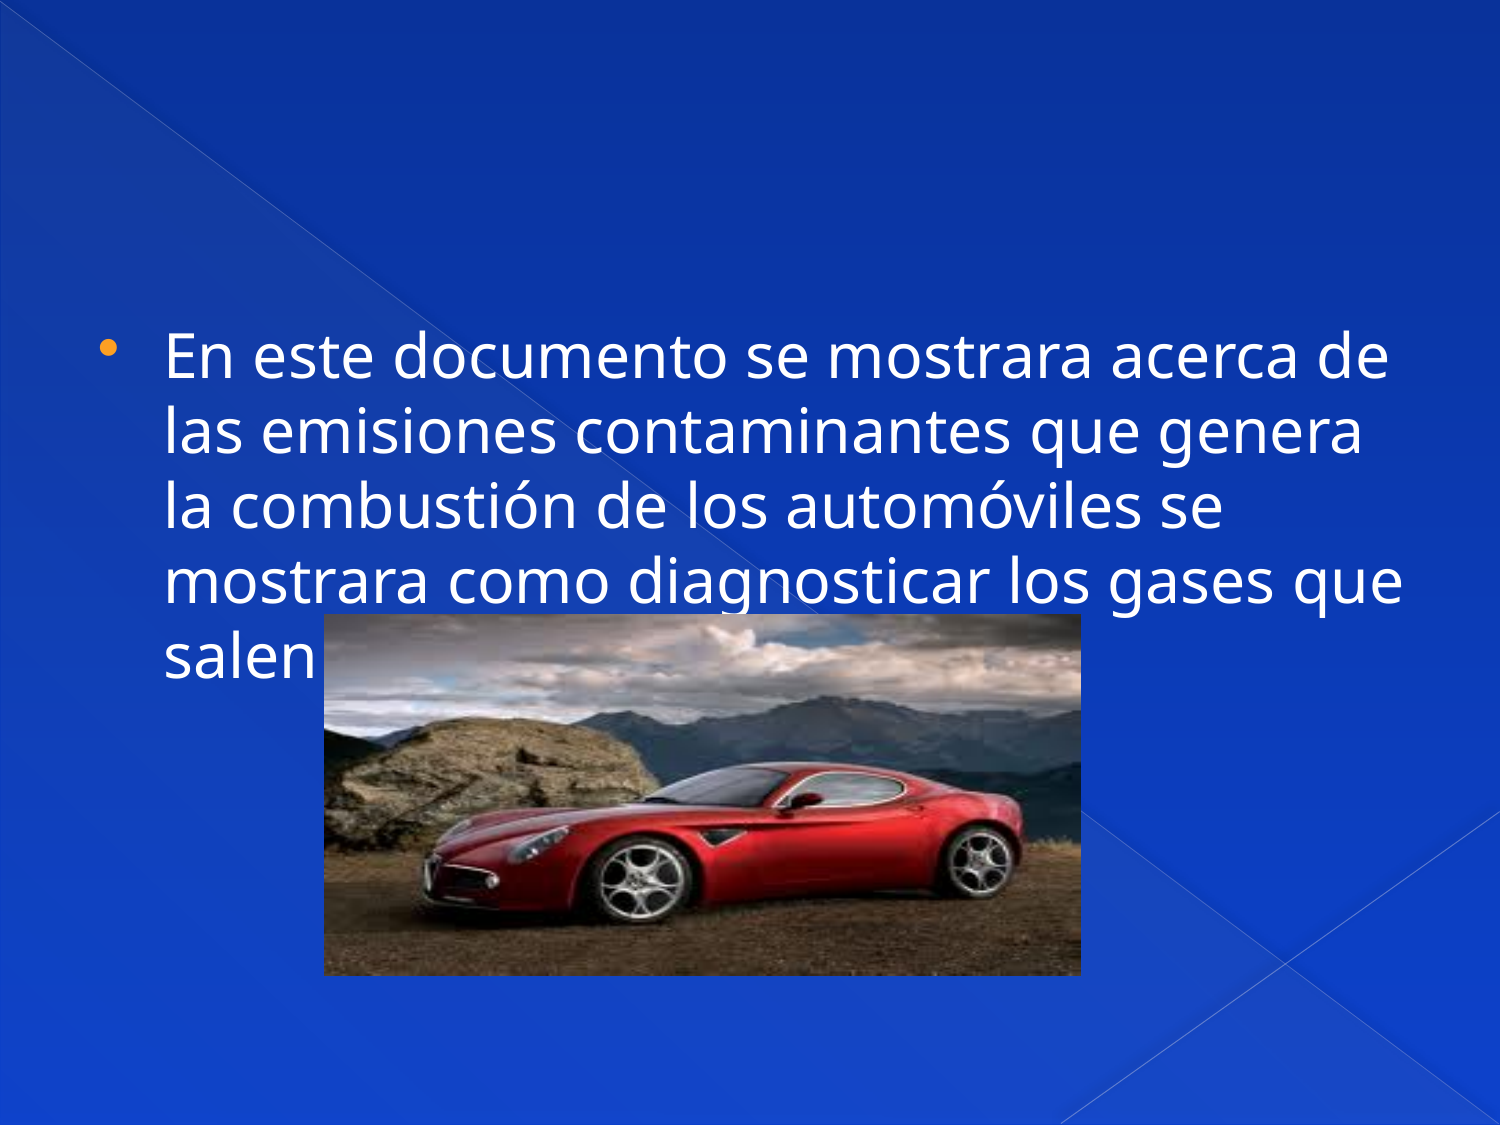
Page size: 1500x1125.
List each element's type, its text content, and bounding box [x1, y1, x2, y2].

picture [324, 614, 1081, 977]
list En este documento se mostrara acerca de las emisiones contaminantes que genera la combustión de los automóviles se mostrara como diagnosticar los gases que salen del motor.. [75, 308, 1425, 1059]
